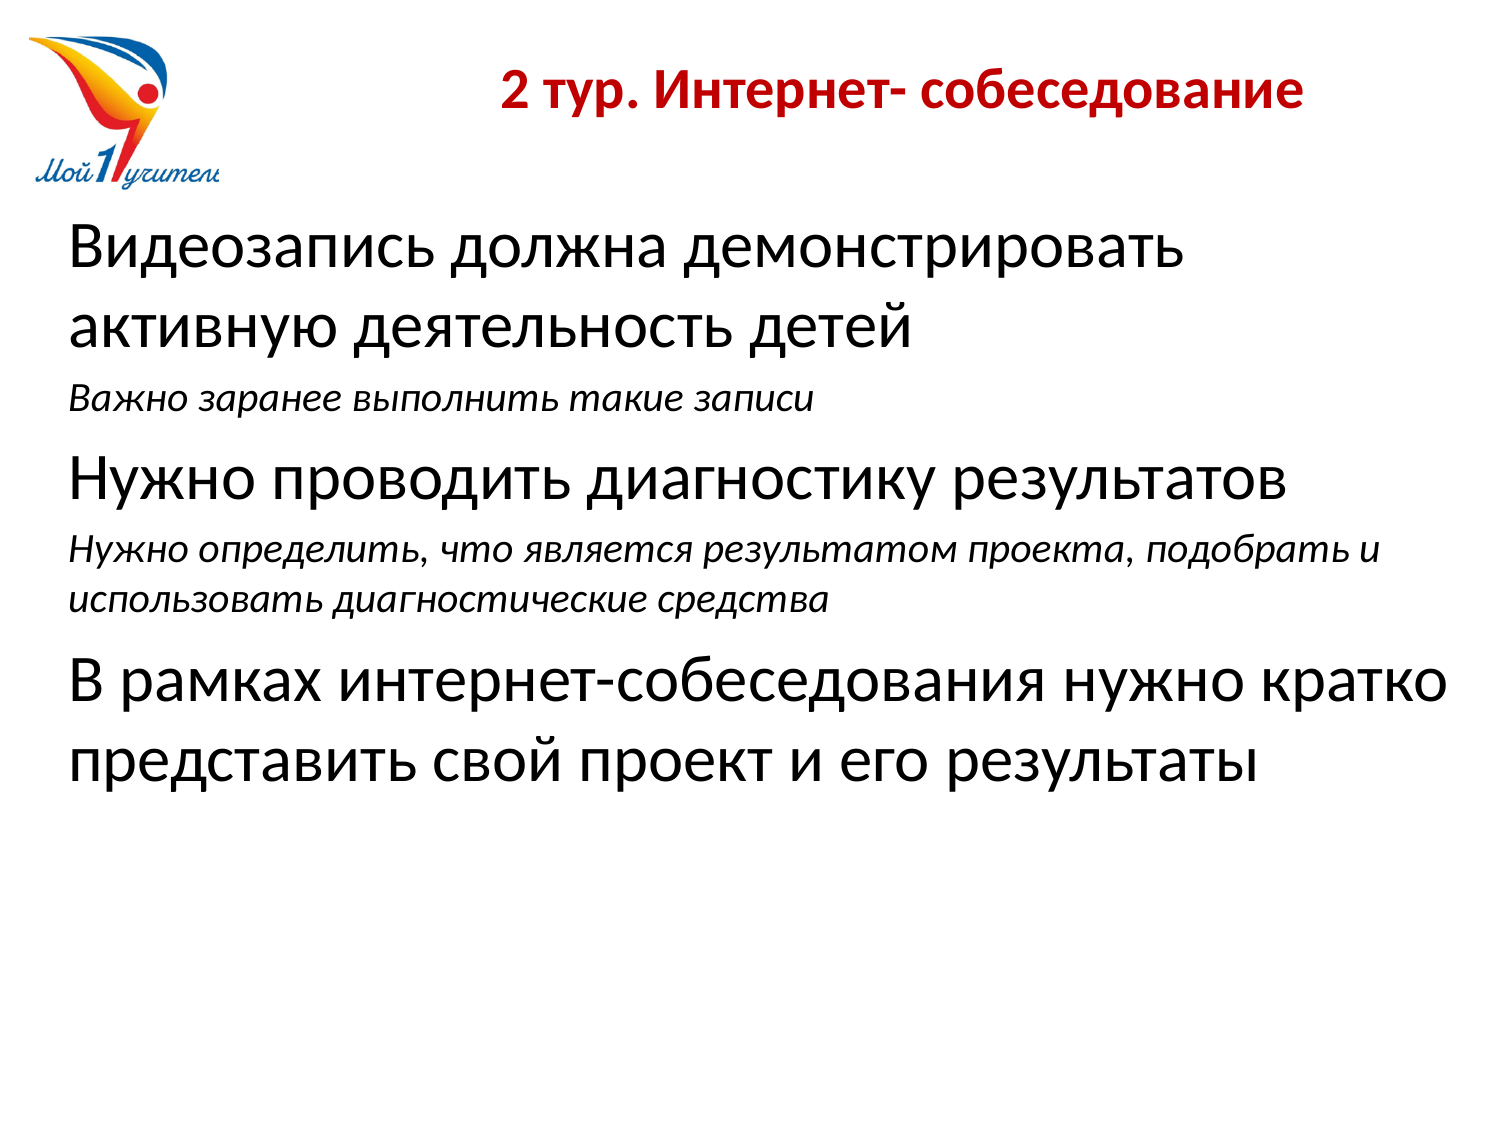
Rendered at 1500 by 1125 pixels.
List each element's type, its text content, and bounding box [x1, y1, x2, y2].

picture [29, 0, 219, 190]
text_box 2 тур. Интернет- собеседование [486, 42, 1376, 128]
text_box Видеозапись должна демонстрировать активную деятельность детей Важно заранее выполнить такие записи Нужно проводить диагностику результатов Нужно определить, что является результатом проекта, подобрать и использовать диагностические средства В рамках интернет-собеседования нужно кратко представить свой проект и его результаты [53, 193, 1471, 1003]
